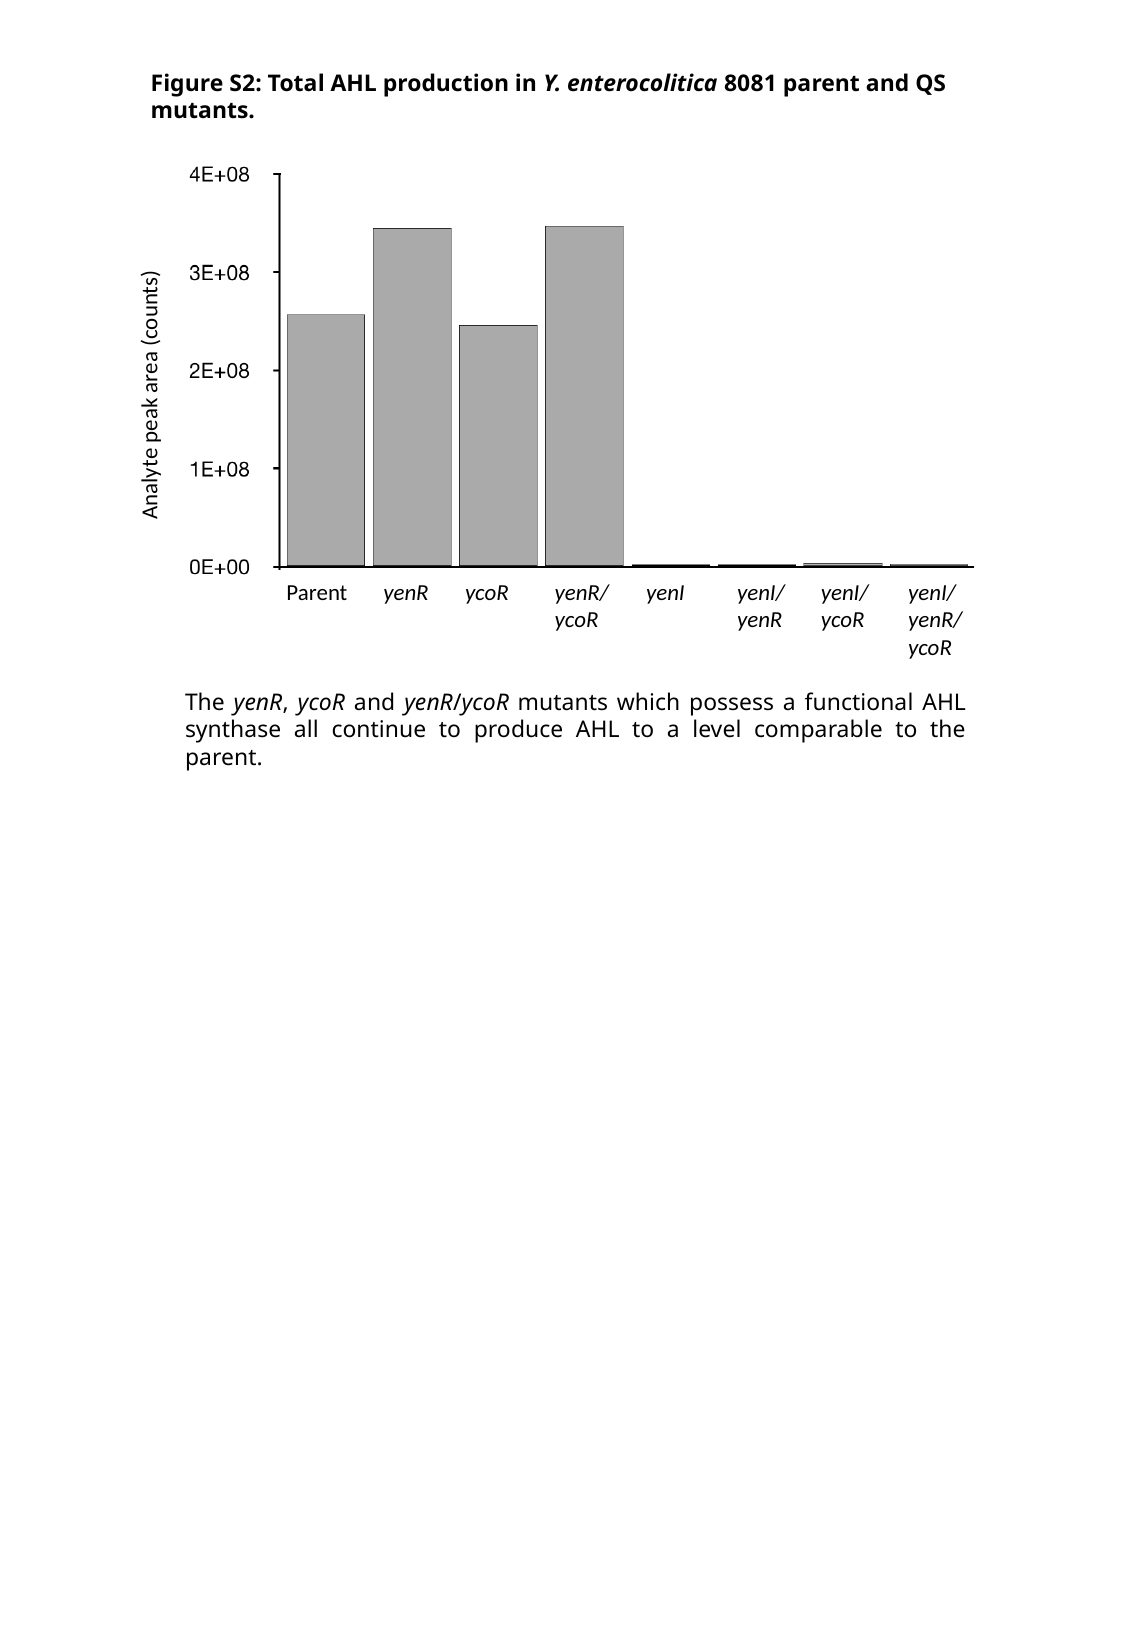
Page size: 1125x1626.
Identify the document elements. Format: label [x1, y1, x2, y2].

text_box [119, 60, 994, 779]
